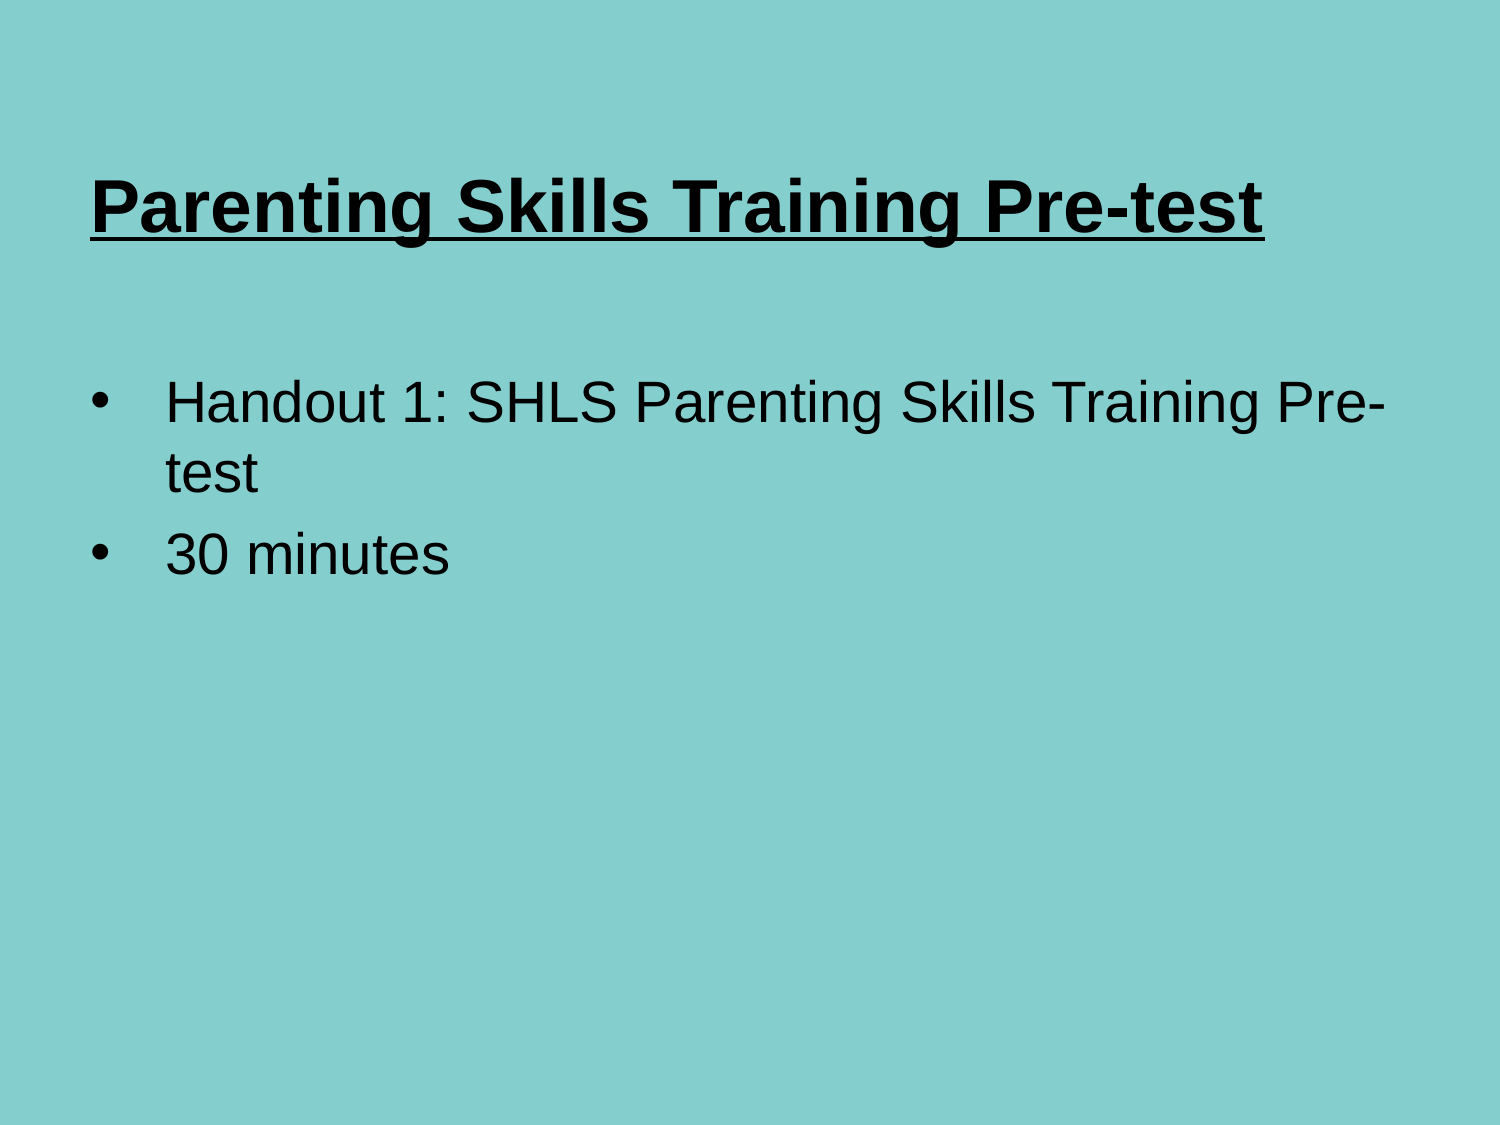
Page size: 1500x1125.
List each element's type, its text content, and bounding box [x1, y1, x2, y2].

title Parenting Skills Training Pre-test [75, 149, 1438, 275]
list Handout 1: SHLS Parenting Skills Training Pre-test 30 minutes [75, 275, 1438, 913]
